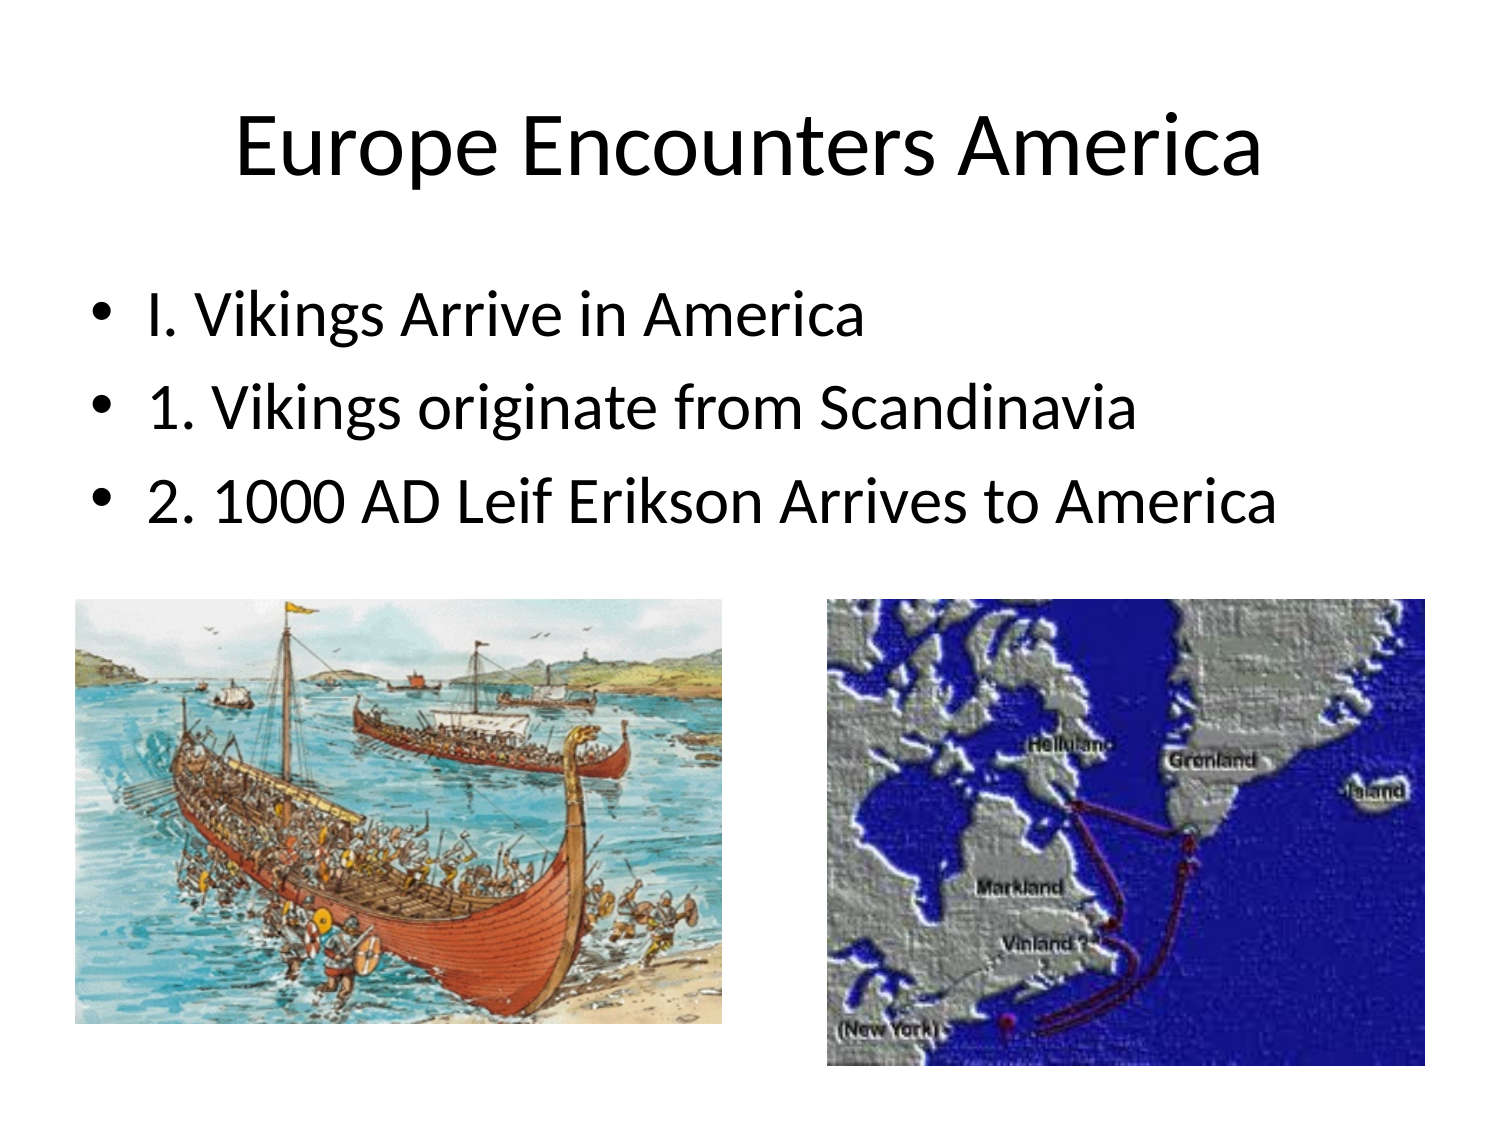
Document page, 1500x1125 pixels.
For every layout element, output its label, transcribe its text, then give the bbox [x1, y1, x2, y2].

picture [74, 599, 723, 1025]
list I. Vikings Arrive in America 1. Vikings originate from Scandinavia 2. 1000 AD Leif Erikson Arrives to America [75, 262, 1425, 1005]
picture [826, 599, 1426, 1067]
title Europe Encounters America [75, 45, 1425, 233]
